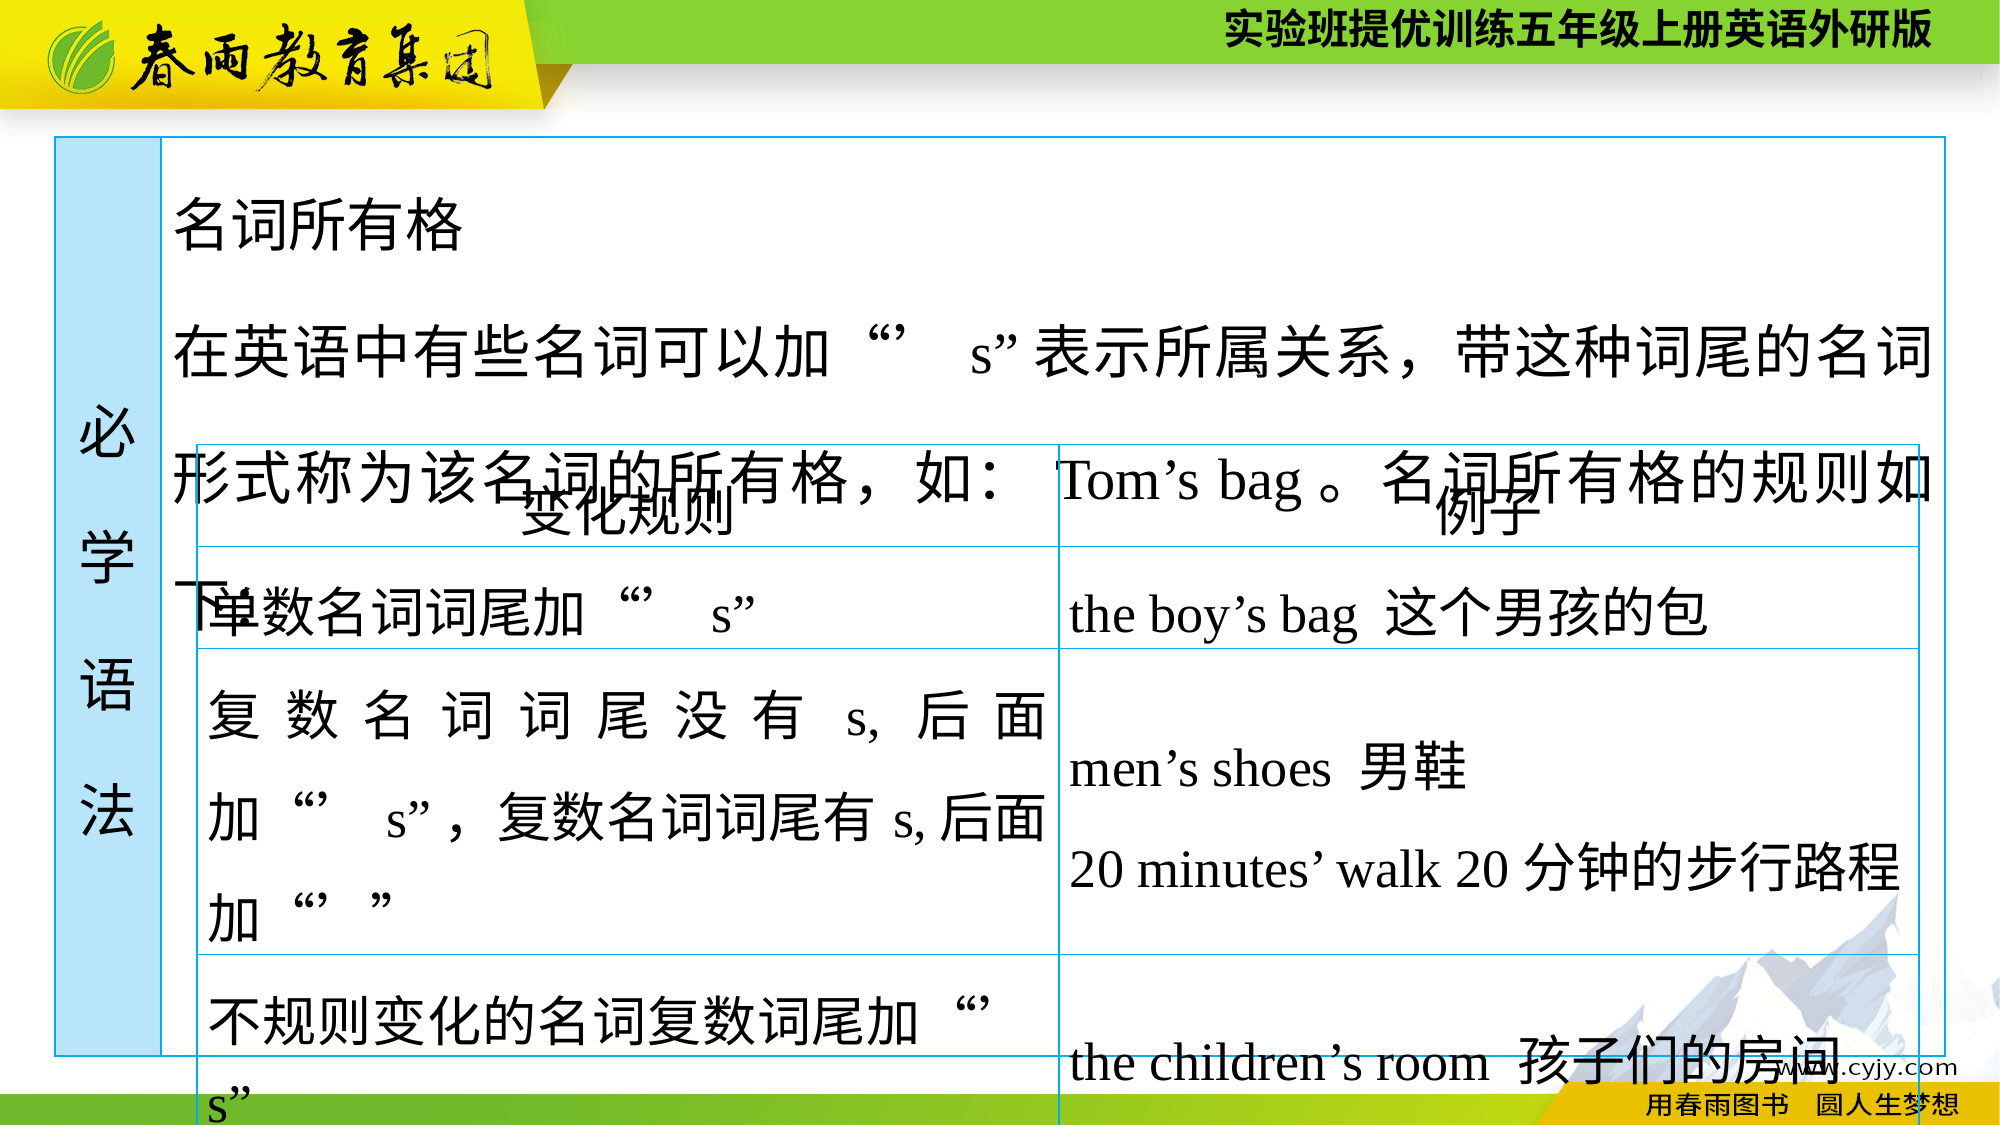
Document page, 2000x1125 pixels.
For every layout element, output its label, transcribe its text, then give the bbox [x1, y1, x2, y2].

table_cell men’s shoes 男鞋 20 minutes’ walk 20分钟的步行路程 [1060, 649, 1918, 954]
table_cell 复数名词词尾没有s,后面加“’s”，复数名词词尾有s,后面加“’” [198, 649, 1058, 954]
table_cell the boy’s bag 这个男孩的包 [1060, 547, 1918, 648]
table_cell 不规则变化的名词复数词尾加“’s” [198, 955, 1058, 1125]
table_cell 单数名词词尾加“’s” [198, 547, 1058, 648]
table_cell the children’s room 孩子们的房间 [1060, 955, 1918, 1125]
table_header 例子 [1060, 445, 1918, 546]
picture [0, 0, 2000, 1125]
table_header 变化规则 [198, 445, 1058, 546]
table_header 名词所有格 在英语中有些名词可以加“’s”表示所属关系，带这种词尾的名词形式称为该名词的所有格，如：Tom’s bag。名词所有格的规则如下： [162, 138, 1944, 1055]
table_header 必 学 语 法 [56, 138, 160, 1055]
